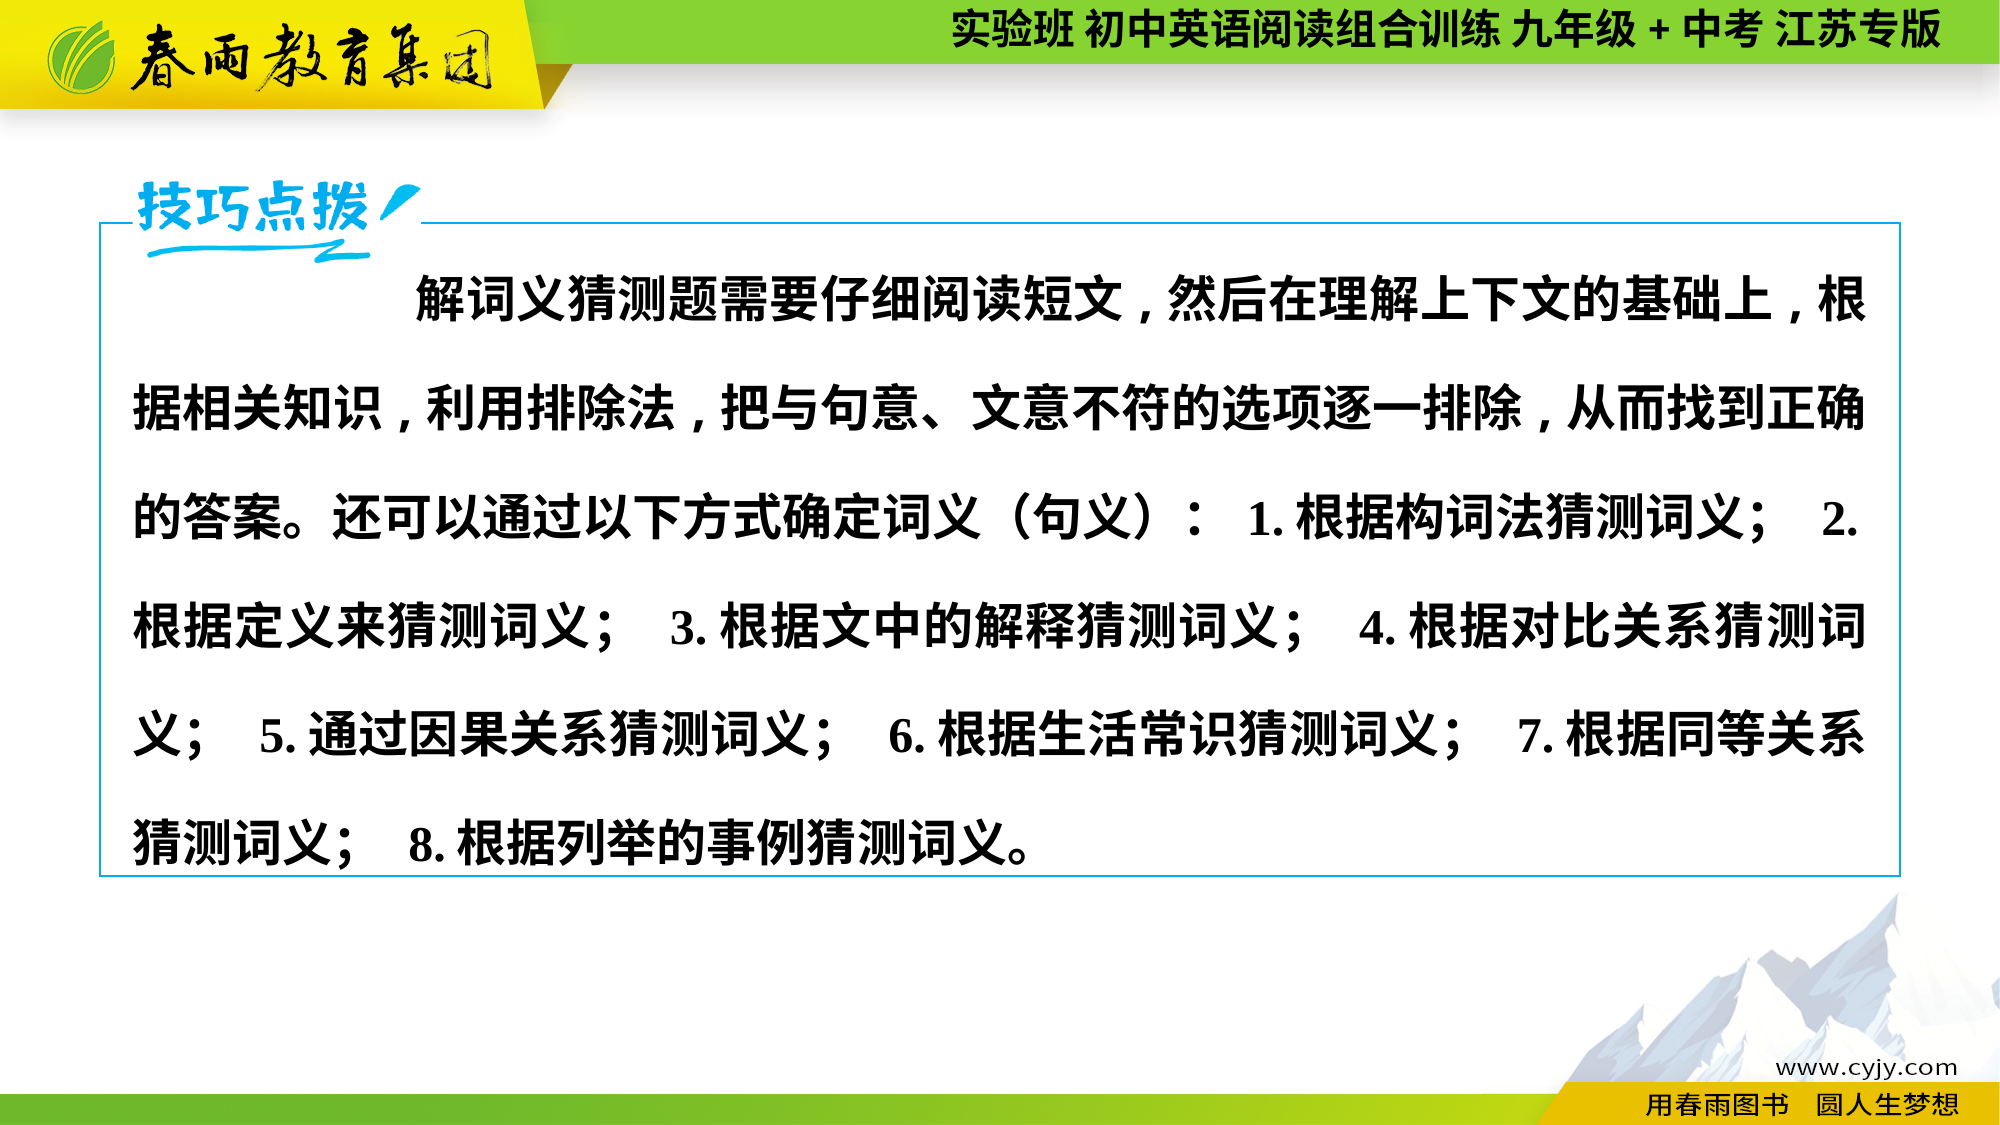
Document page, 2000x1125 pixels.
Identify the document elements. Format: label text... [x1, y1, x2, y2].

picture [0, 0, 2000, 1125]
table_header 解词义猜测题需要仔细阅读短文,然后在理解上下文的基础上,根据相关知识,利用排除法,把与句意、文意不符的选项逐一排除,从而找到正确的答案。还可以通过以下方式确定词义（句义）：1.根据构词法猜测词义； 2.根据定义来猜测词义； 3.根据文中的解释猜测词义； 4.根据对比关系猜测词义； 5.通过因果关系猜测词义； 6.根据生活常识猜测词义； 7.根据同等关系猜测词义； 8.根据列举的事例猜测词义。 [101, 224, 1899, 875]
